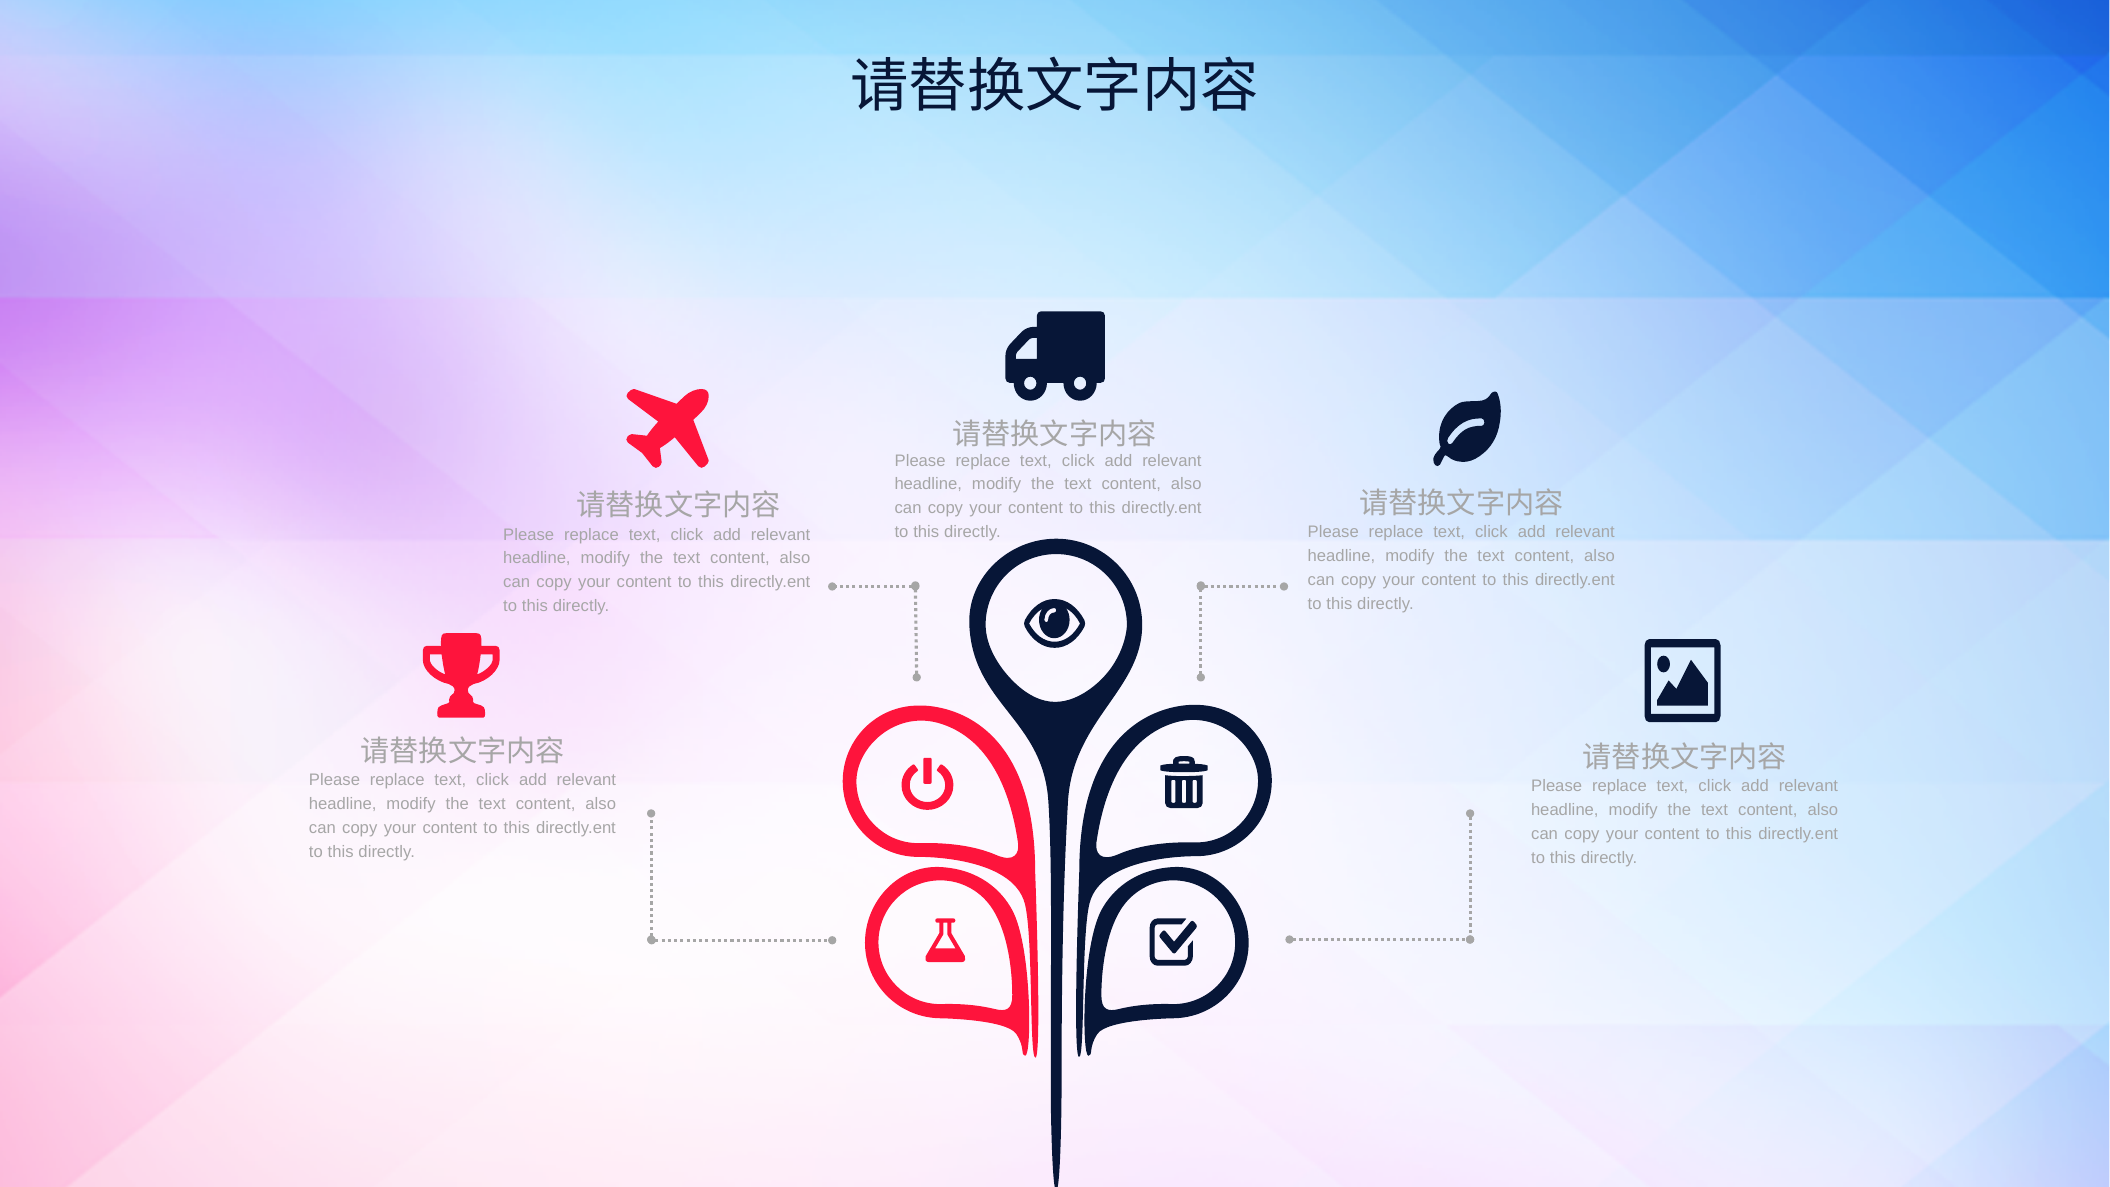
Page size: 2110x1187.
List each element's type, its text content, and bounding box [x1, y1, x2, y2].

text_box [422, 633, 500, 718]
text_box [626, 388, 709, 468]
text_box 请替换文字内容 [576, 479, 782, 519]
text_box Please replace text, click add relevant headline, modify the text content, also can copy your content to this directly.ent to this directly. [1307, 517, 1616, 614]
text_box Please replace text, click add relevant headline, modify the text content, also can copy your content to this directly.ent to this directly. [503, 519, 811, 616]
text_box 请替换文字内容 [1582, 731, 1788, 771]
text_box [1433, 391, 1501, 467]
picture [0, 0, 2110, 1187]
text_box 请替换文字内容 [952, 408, 1158, 445]
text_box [864, 864, 1032, 1056]
text_box [1644, 639, 1721, 723]
text_box Please replace text, click add relevant headline, modify the text content, also can copy your content to this directly.ent to this directly. [308, 764, 617, 861]
text_box [1005, 311, 1105, 401]
text_box Please replace text, click add relevant headline, modify the text content, also can copy your content to this directly.ent to this directly. [894, 445, 1203, 542]
text_box Please replace text, click add relevant headline, modify the text content, also can copy your content to this directly.ent to this directly. [1531, 771, 1839, 867]
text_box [967, 538, 1143, 1187]
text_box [1072, 696, 1272, 1059]
text_box 请替换文字内容 [360, 724, 566, 764]
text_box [842, 697, 1043, 1060]
text_box 请替换文字内容 [795, 26, 1314, 125]
text_box 请替换文字内容 [1359, 477, 1564, 517]
